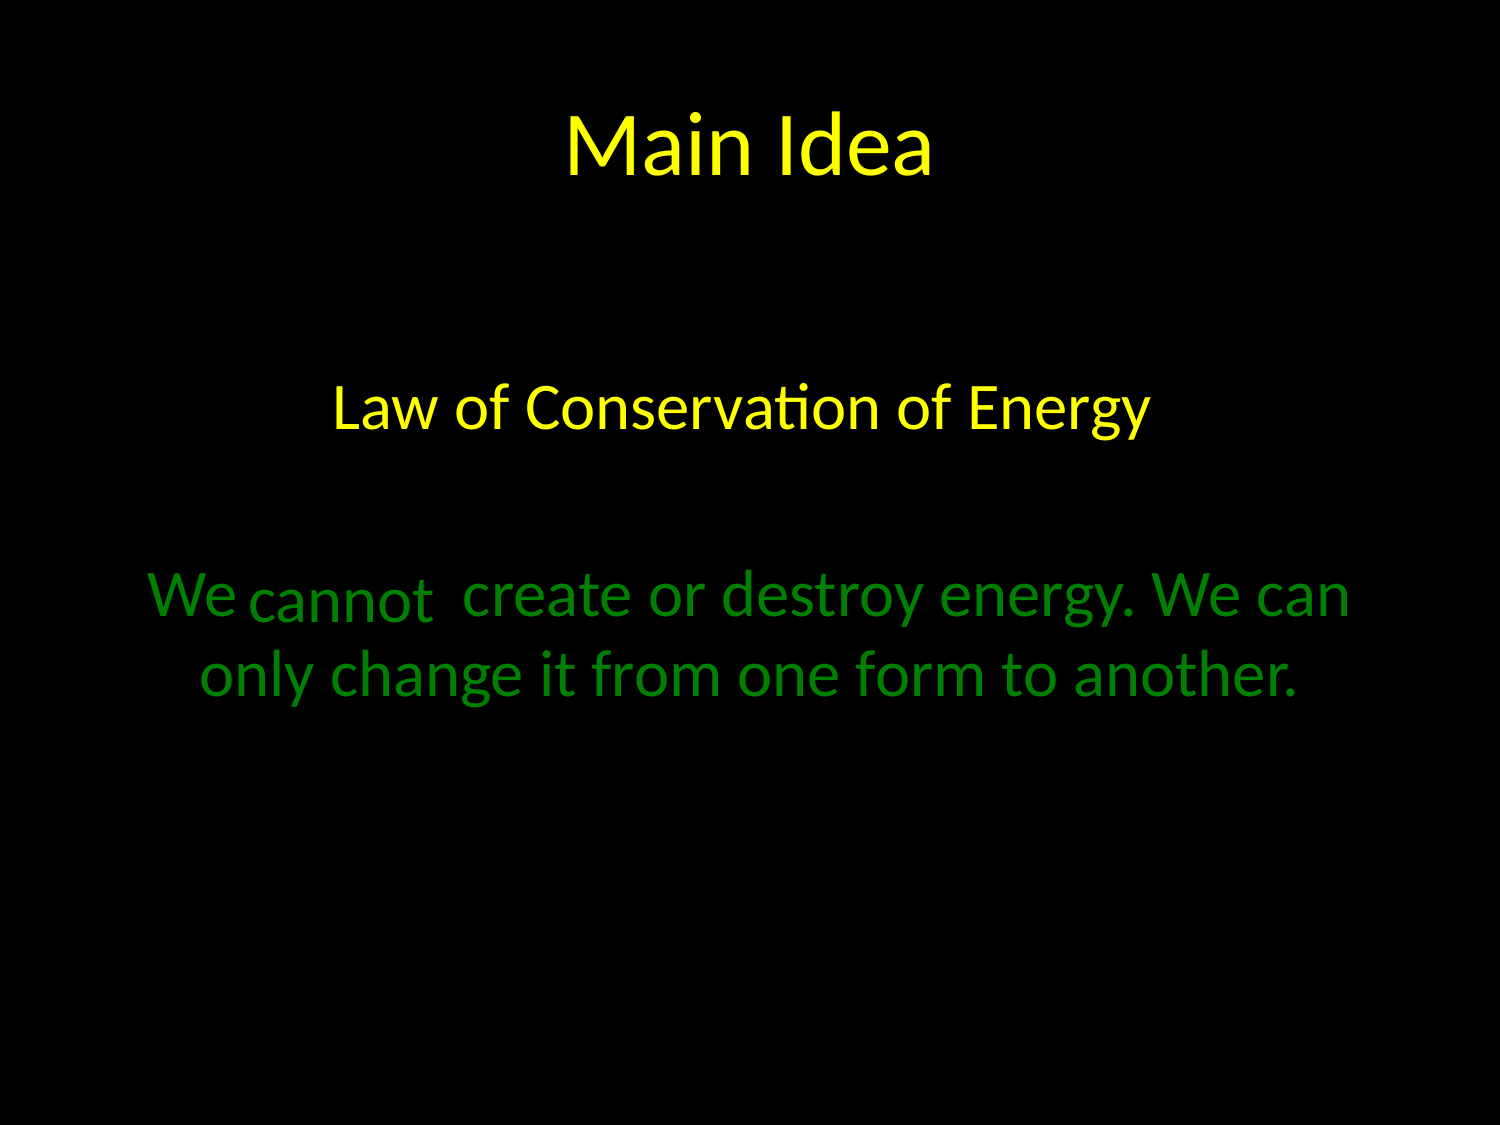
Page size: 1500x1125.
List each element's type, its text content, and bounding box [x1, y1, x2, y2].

title Main Idea [75, 45, 1425, 233]
list Law of Conservation of Energy We create or destroy energy. We can only change it from one form to another. [75, 262, 1425, 1005]
text_box cannot [233, 548, 492, 644]
